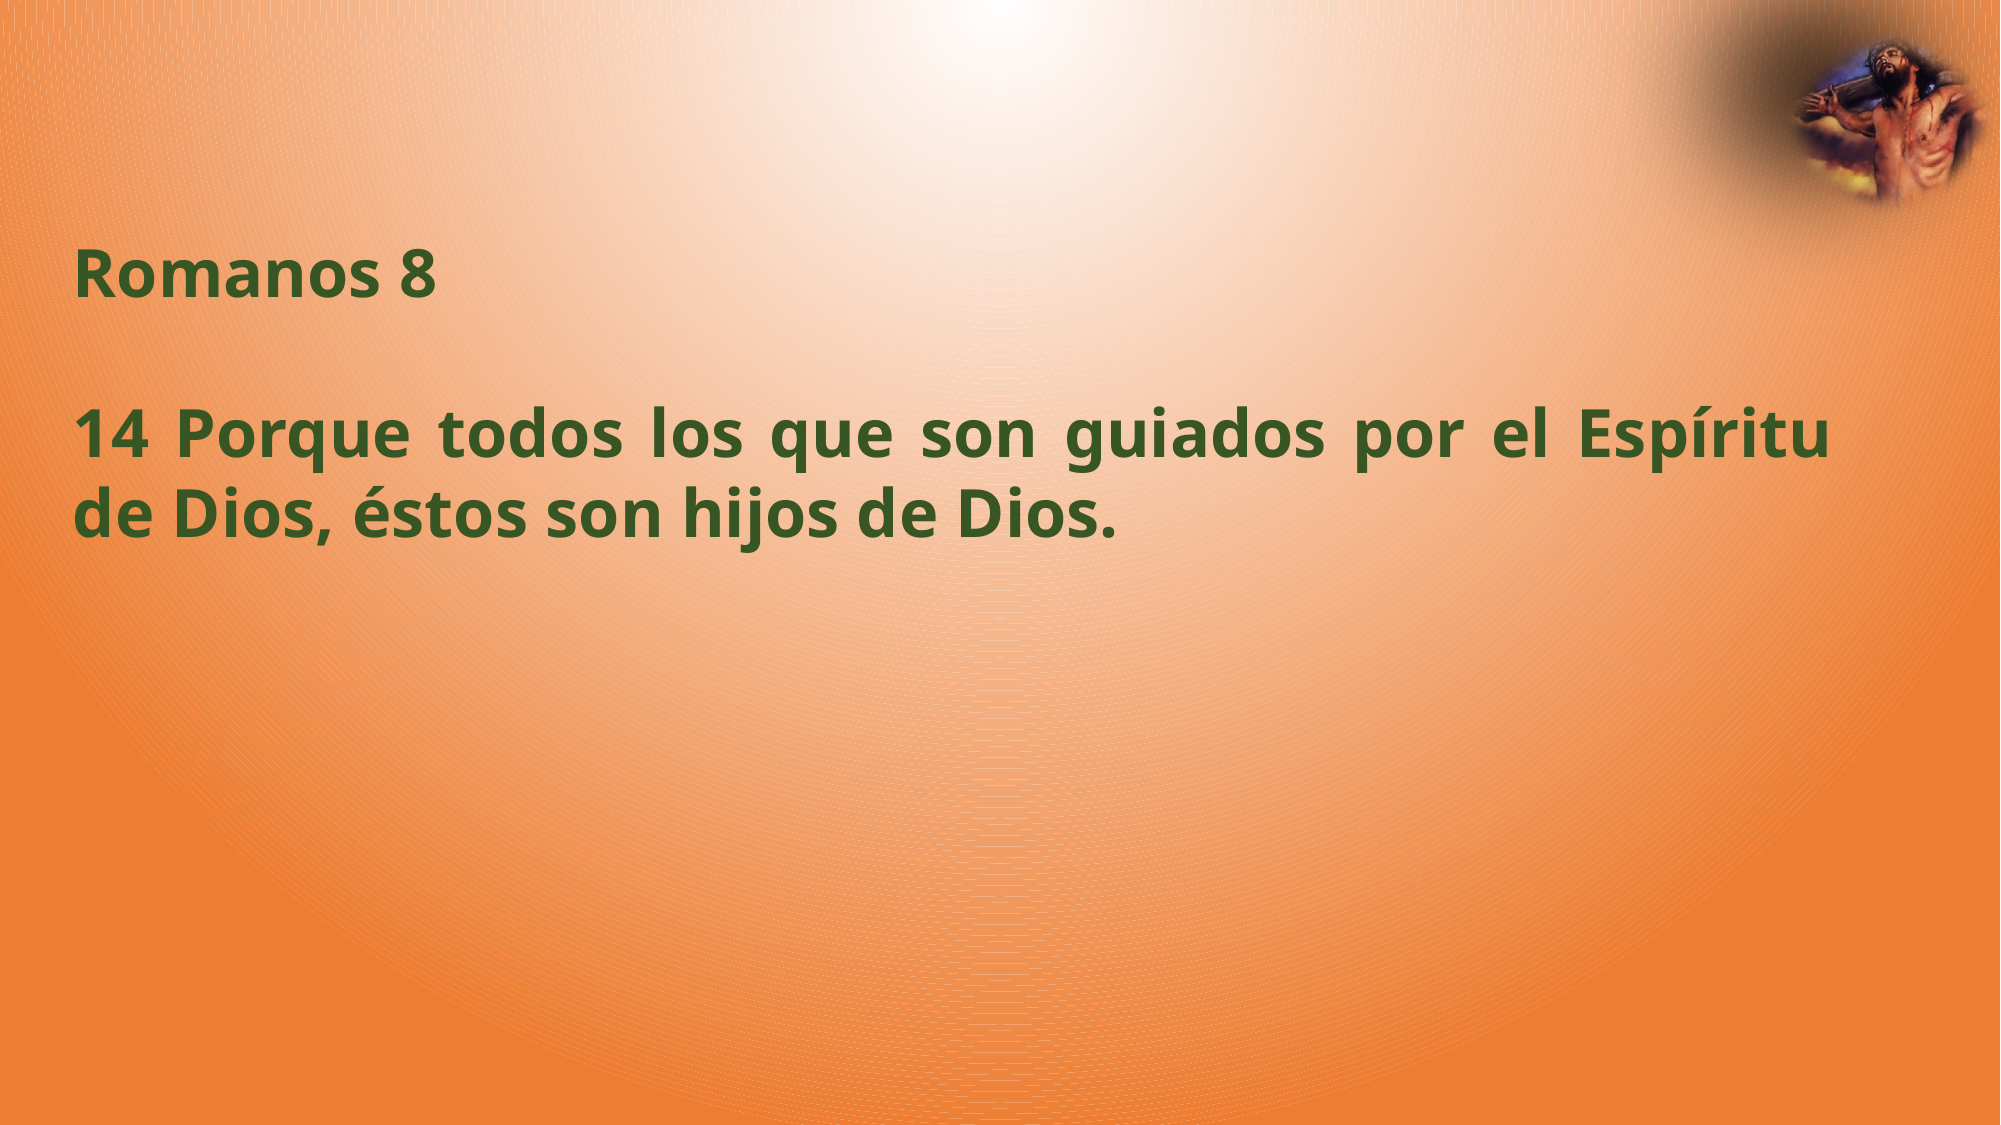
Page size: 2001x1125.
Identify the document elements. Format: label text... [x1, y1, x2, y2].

text_box Romanos 8 14 Porque todos los que son guiados por el Espíritu de Dios, éstos son hijos de Dios. [58, 223, 1850, 559]
picture [1779, 26, 2000, 220]
